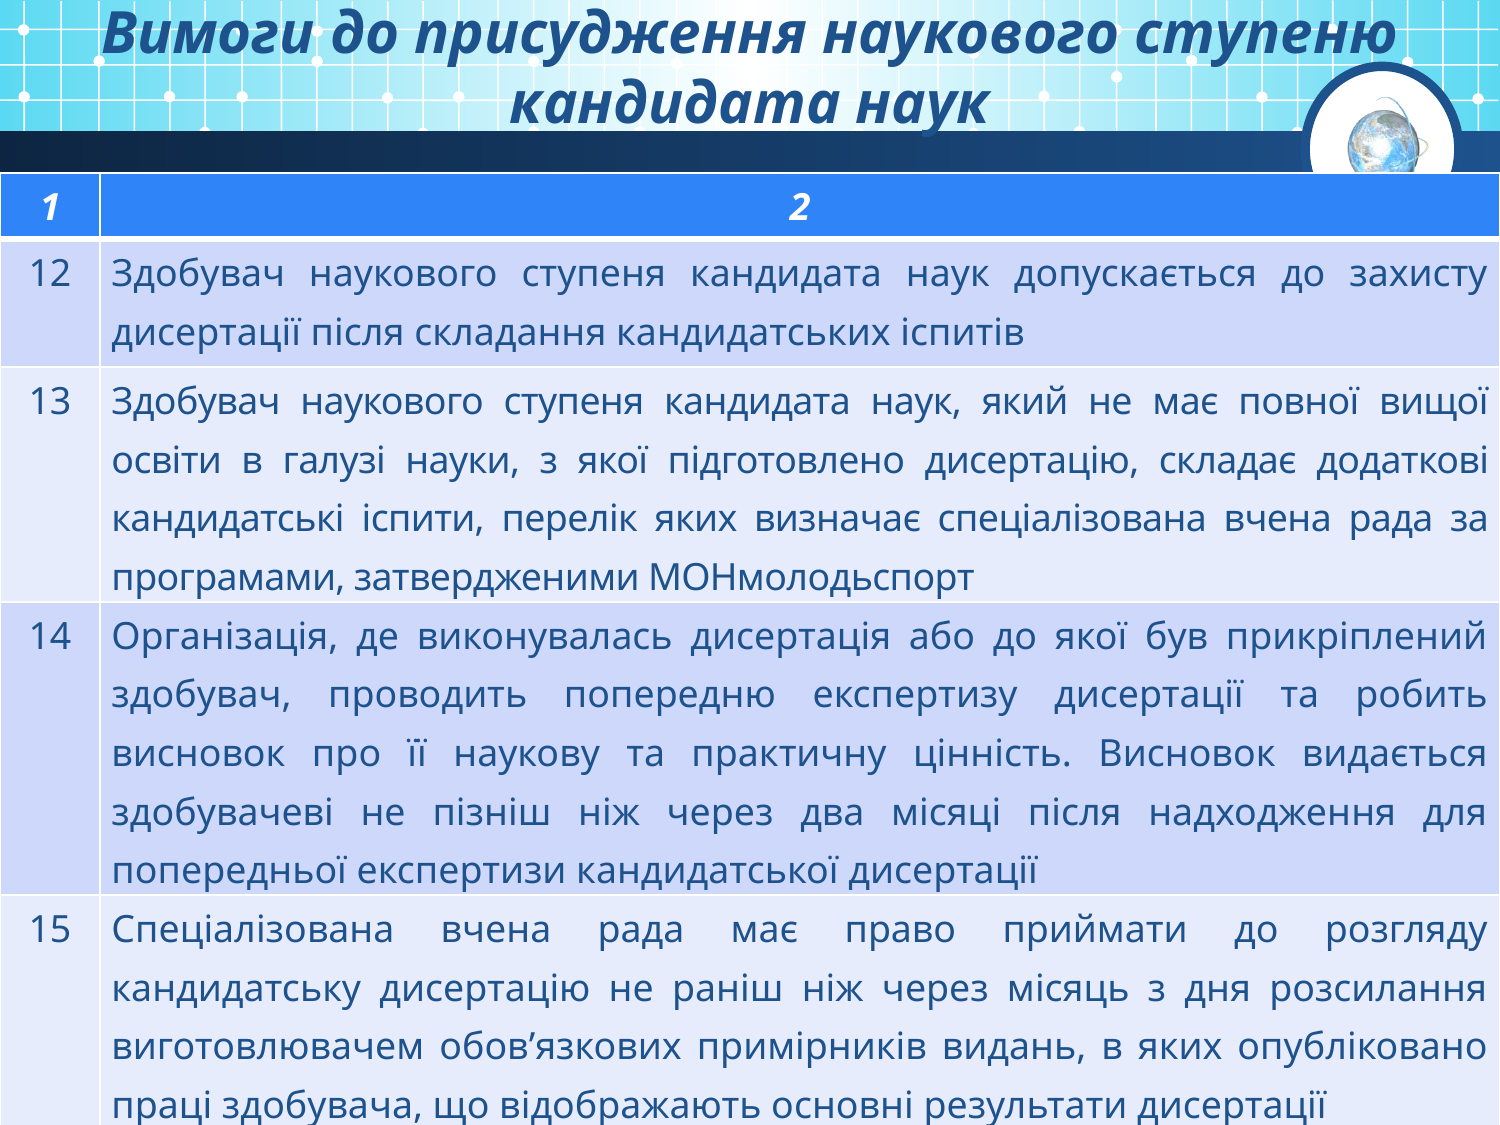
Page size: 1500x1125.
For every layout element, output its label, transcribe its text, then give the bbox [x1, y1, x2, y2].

picture [1310, 130, 1454, 172]
table_header 2 [101, 174, 1499, 236]
table_cell Спеціалізована вчена рада має право приймати до розгляду кандидатську дисертацію не раніш ніж через місяць з дня розсилання виготовлювачем обов’язкових примірників видань, в яких опубліковано праці здобувача, що відображають основні результати дисертації [101, 896, 1499, 1125]
table_header 1 [1, 174, 99, 236]
table_cell 12 [1, 242, 99, 366]
table_cell 15 [1, 896, 99, 1125]
table_cell Здобувач наукового ступеня кандидата наук допускається до захисту дисертації після складання кандидатських іспитів [101, 242, 1499, 366]
table_cell 13 [1, 368, 99, 601]
table_cell Організація, де виконувалась дисертація або до якої був прикріплений здобувач, проводить попередню експертизу дисертації та робить висновок про її наукову та практичну цінність. Висновок видається здобувачеві не пізніш ніж через два місяці після надходження для попередньої експертизи кандидатської дисертації [101, 603, 1499, 894]
table_cell 14 [1, 603, 99, 894]
title Вимоги до присудження наукового ступеню кандидата наук [0, 0, 1500, 130]
table_cell Здобувач наукового ступеня кандидата наук, який не має повної вищої освіти в галузі науки, з якої підготовлено дисертацію, складає додаткові кандидатські іспити, перелік яких визначає спеціалізована вчена рада за програмами, затвердженими МОНмолодьспорт [101, 368, 1499, 601]
